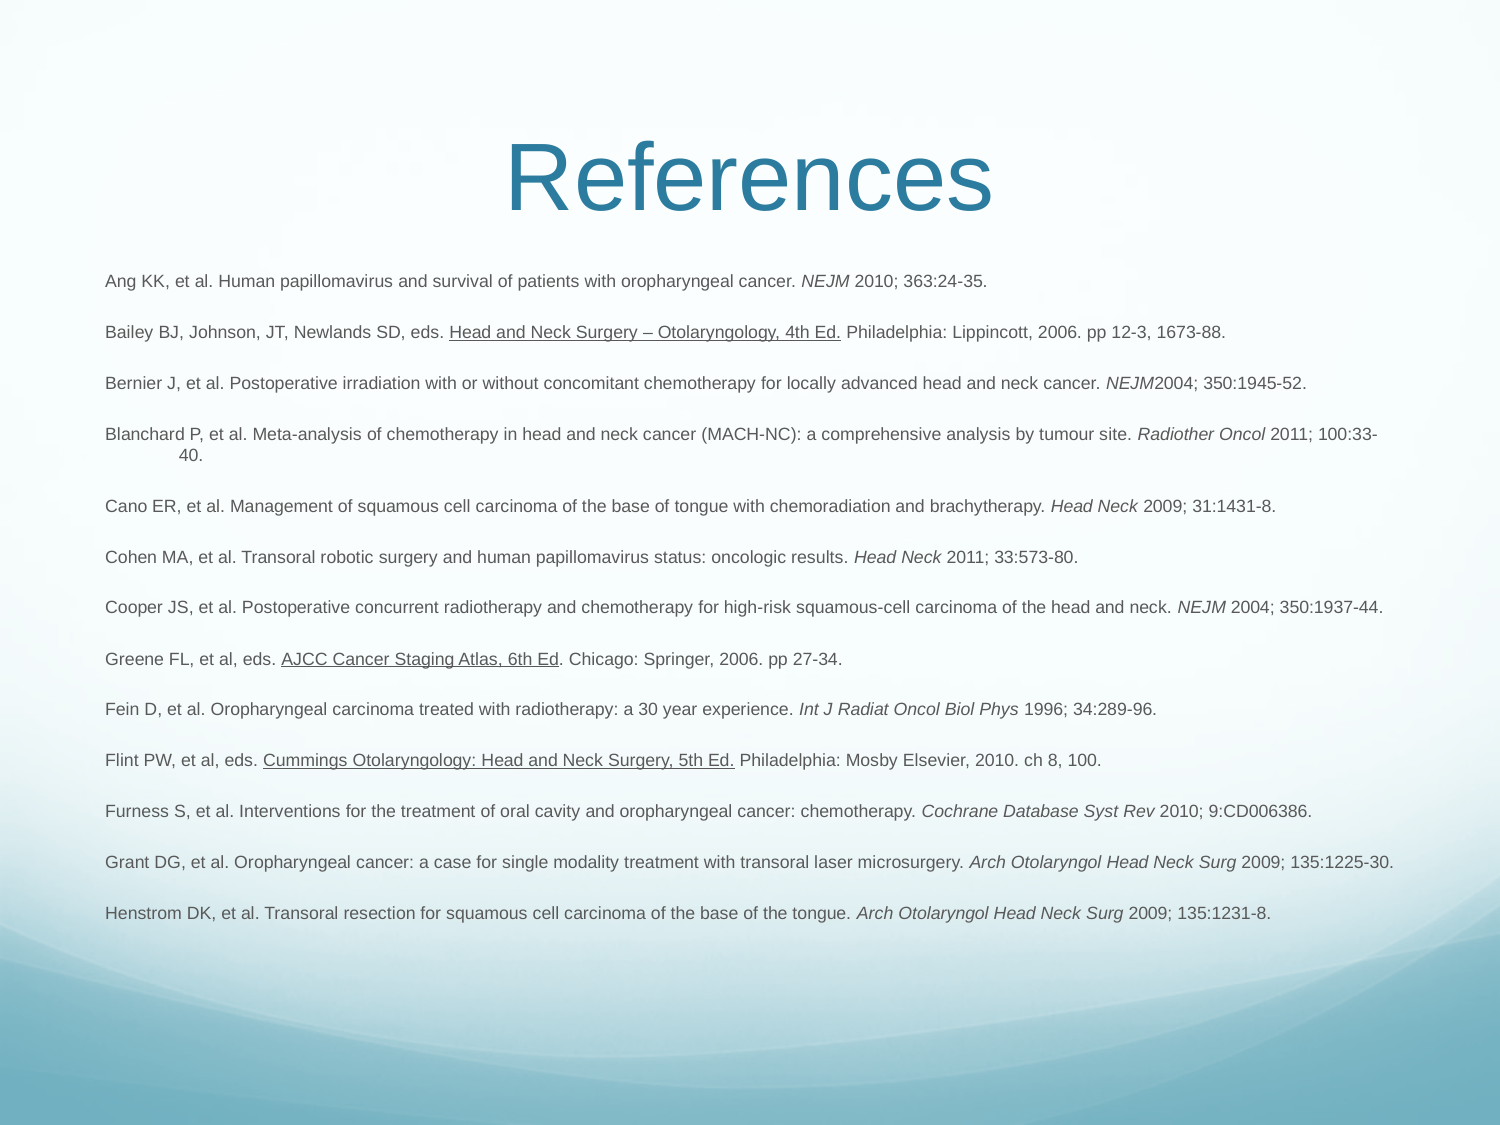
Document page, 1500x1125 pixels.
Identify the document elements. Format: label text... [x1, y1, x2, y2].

list Ang KK, et al. Human papillomavirus and survival of patients with oropharyngeal cancer. NEJM 2010; 363:24-35. Bailey BJ, Johnson, JT, Newlands SD, eds. Head and Neck Surgery – Otolaryngology, 4th Ed. Philadelphia: Lippincott, 2006. pp 12-3, 1673-88. Bernier J, et al. Postoperative irradiation with or without concomitant chemotherapy for locally advanced head and neck cancer. NEJM2004; 350:1945-52. Blanchard P, et al. Meta-analysis of chemotherapy in head and neck cancer (MACH-NC): a comprehensive analysis by tumour site. Radiother Oncol 2011; 100:33-40. Cano ER, et al. Management of squamous cell carcinoma of the base of tongue with chemoradiation and brachytherapy. Head Neck 2009; 31:1431-8. Cohen MA, et al. Transoral robotic surgery and human papillomavirus status: oncologic results. Head Neck 2011; 33:573-80. Cooper JS, et al. Postoperative concurrent radiotherapy and chemotherapy for high-risk squamous-cell carcinoma of the head and neck. NEJM 2004; 350:1937-44. Greene FL, et al, eds. AJCC Cancer Staging Atlas, 6th Ed. Chicago: Springer, 2006. pp 27-34. Fein D, et al. Oropharyngeal carcinoma treated with radiotherapy: a 30 year experience. Int J Radiat Oncol Biol Phys 1996; 34:289-96. Flint PW, et al, eds. Cummings Otolaryngology: Head and Neck Surgery, 5th Ed. Philadelphia: Mosby Elsevier, 2010. ch 8, 100. Furness S, et al. Interventions for the treatment of oral cavity and oropharyngeal cancer: chemotherapy. Cochrane Database Syst Rev 2010; 9:CD006386. Grant DG, et al. Oropharyngeal cancer: a case for single modality treatment with transoral laser microsurgery. Arch Otolaryngol Head Neck Surg 2009; 135:1225-30. Henstrom DK, et al. Transoral resection for squamous cell carcinoma of the base of the tongue. Arch Otolaryngol Head Neck Surg 2009; 135:1231-8. [90, 262, 1410, 975]
title References [90, 17, 1410, 237]
